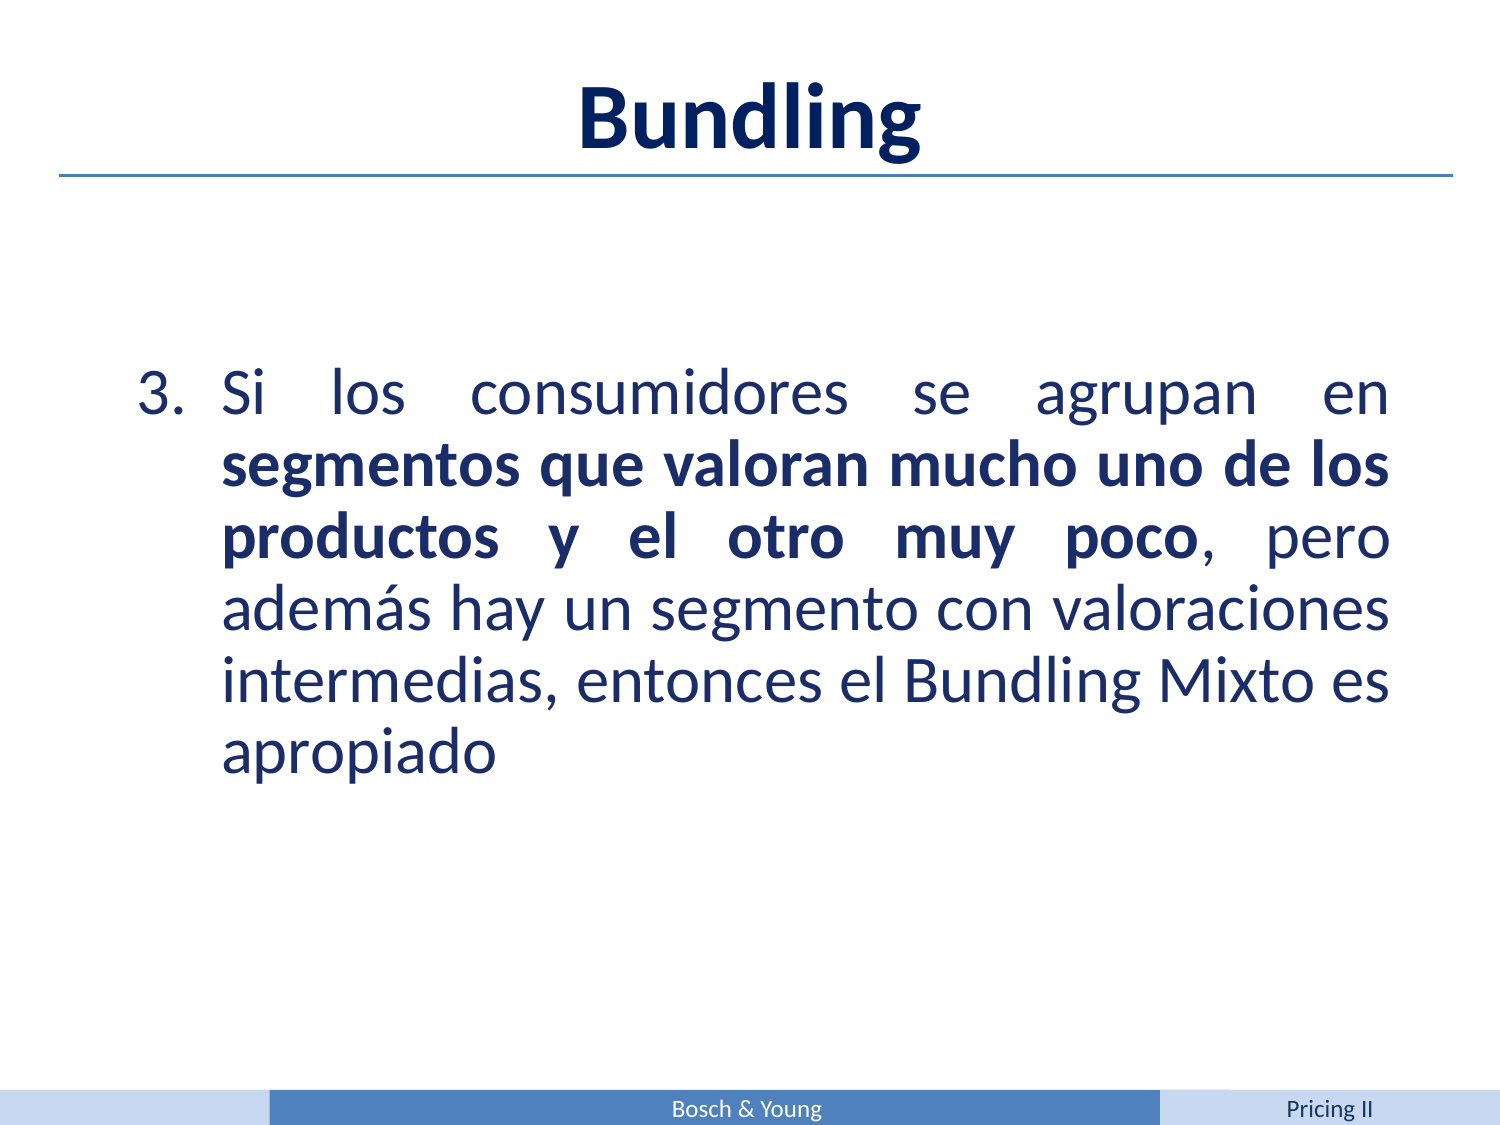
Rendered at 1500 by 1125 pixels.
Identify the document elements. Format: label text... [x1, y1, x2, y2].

text_box [0, 1088, 272, 1125]
text_box Si los consumidores se agrupan en segmentos que valoran mucho uno de los productos y el otro muy poco, pero además hay un segmento con valoraciones intermedias, entonces el Bundling Mixto es apropiado [46, 269, 1407, 904]
text_box Pricing II [1158, 1088, 1500, 1125]
text_box Bosch & Young [272, 1088, 1158, 1125]
text_box Bundling [35, 47, 1465, 175]
